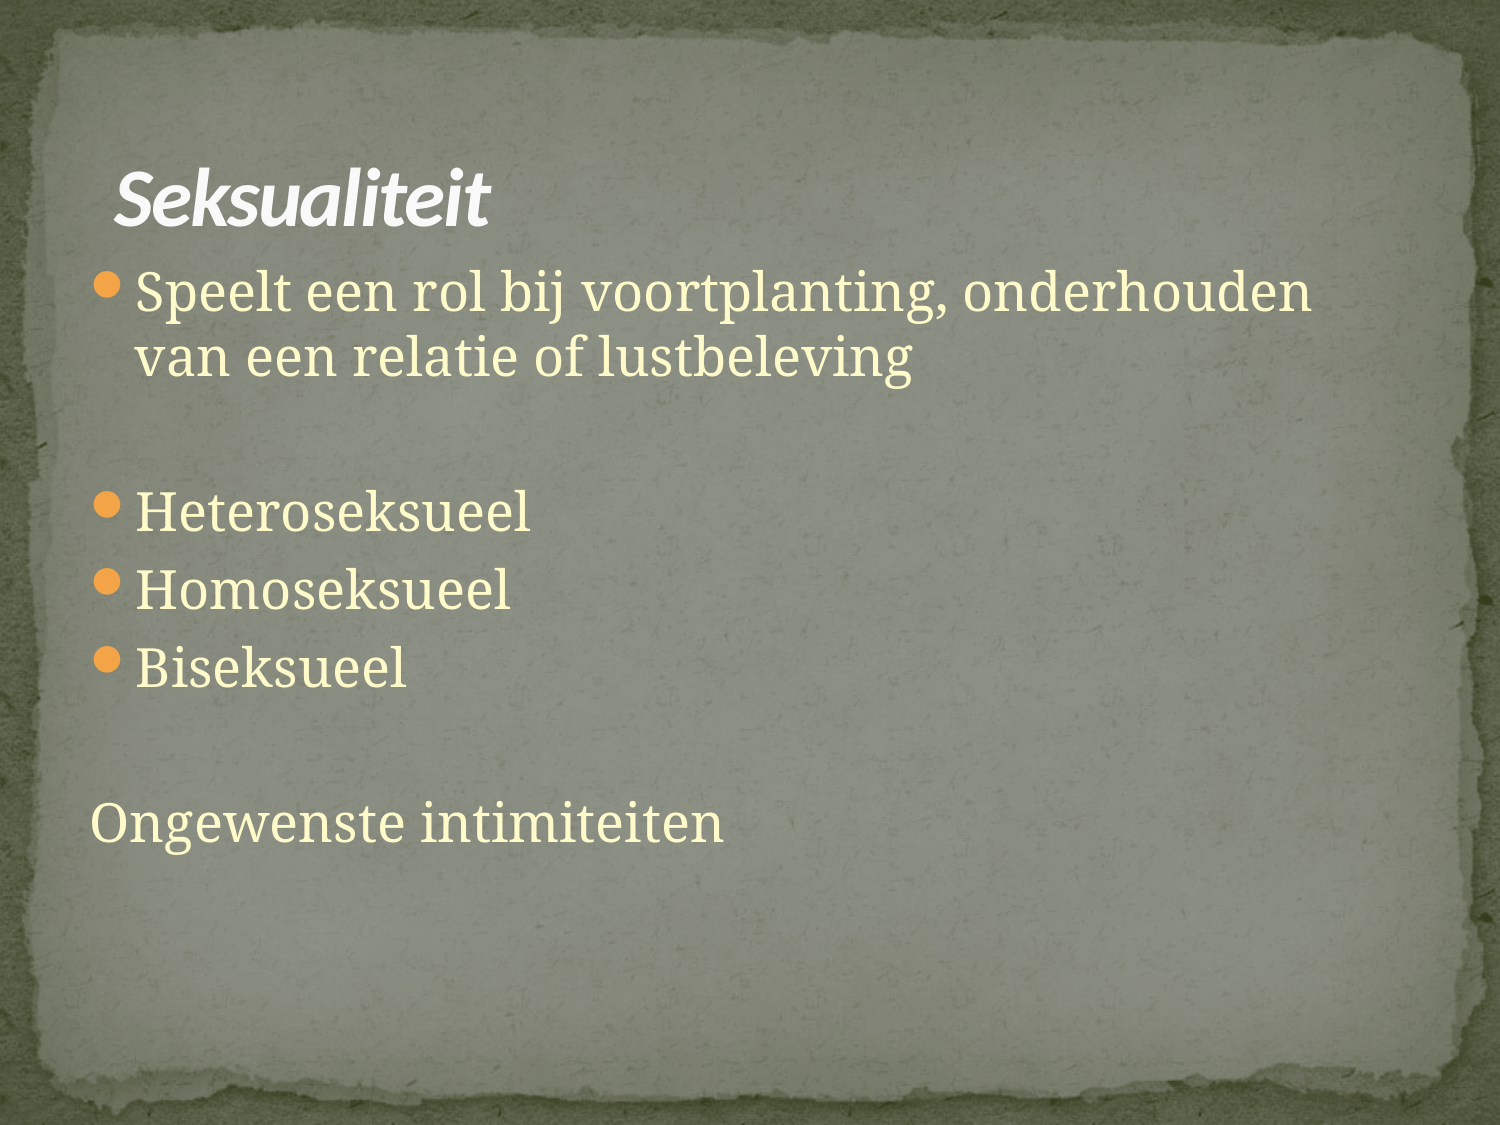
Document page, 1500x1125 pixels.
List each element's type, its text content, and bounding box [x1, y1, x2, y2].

list Speelt een rol bij voortplanting, onderhouden van een relatie of lustbeleving Heteroseksueel Homoseksueel Biseksueel Ongewenste intimiteiten [75, 249, 1425, 1000]
text_box Seksualiteit [99, 50, 1450, 250]
